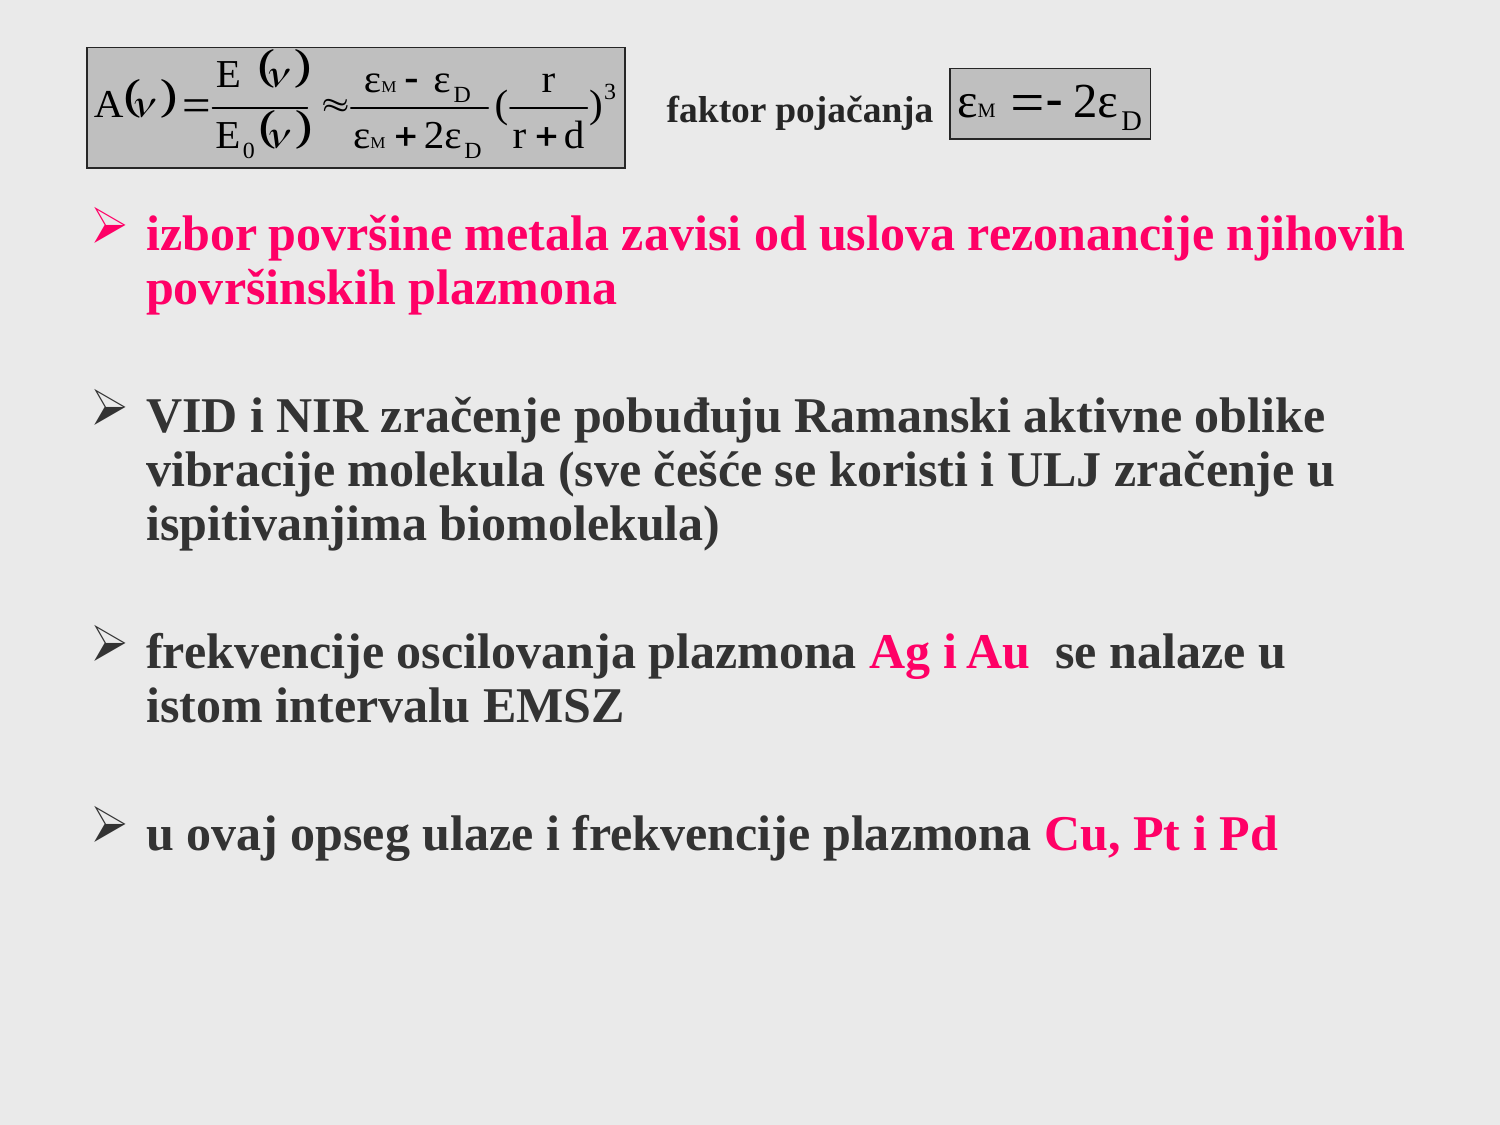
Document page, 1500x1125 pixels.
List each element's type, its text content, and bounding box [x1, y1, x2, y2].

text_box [87, 48, 625, 168]
list izbor površine metala zavisi od uslova rezonancije njihovih površinskih plazmona VID i NIR zračenje pobuđuju Ramanski aktivne oblike vibracije molekula (sve češće se koristi i ULJ zračenje u ispitivanjima biomolekula) frekvencije oscilovanja plazmona Ag i Au se nalaze u istom intervalu EMSZ u ovaj opseg ulaze i frekvencije plazmona Cu, Pt i Pd [75, 200, 1425, 950]
text_box faktor pojačanja [651, 77, 945, 138]
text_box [950, 68, 1150, 139]
